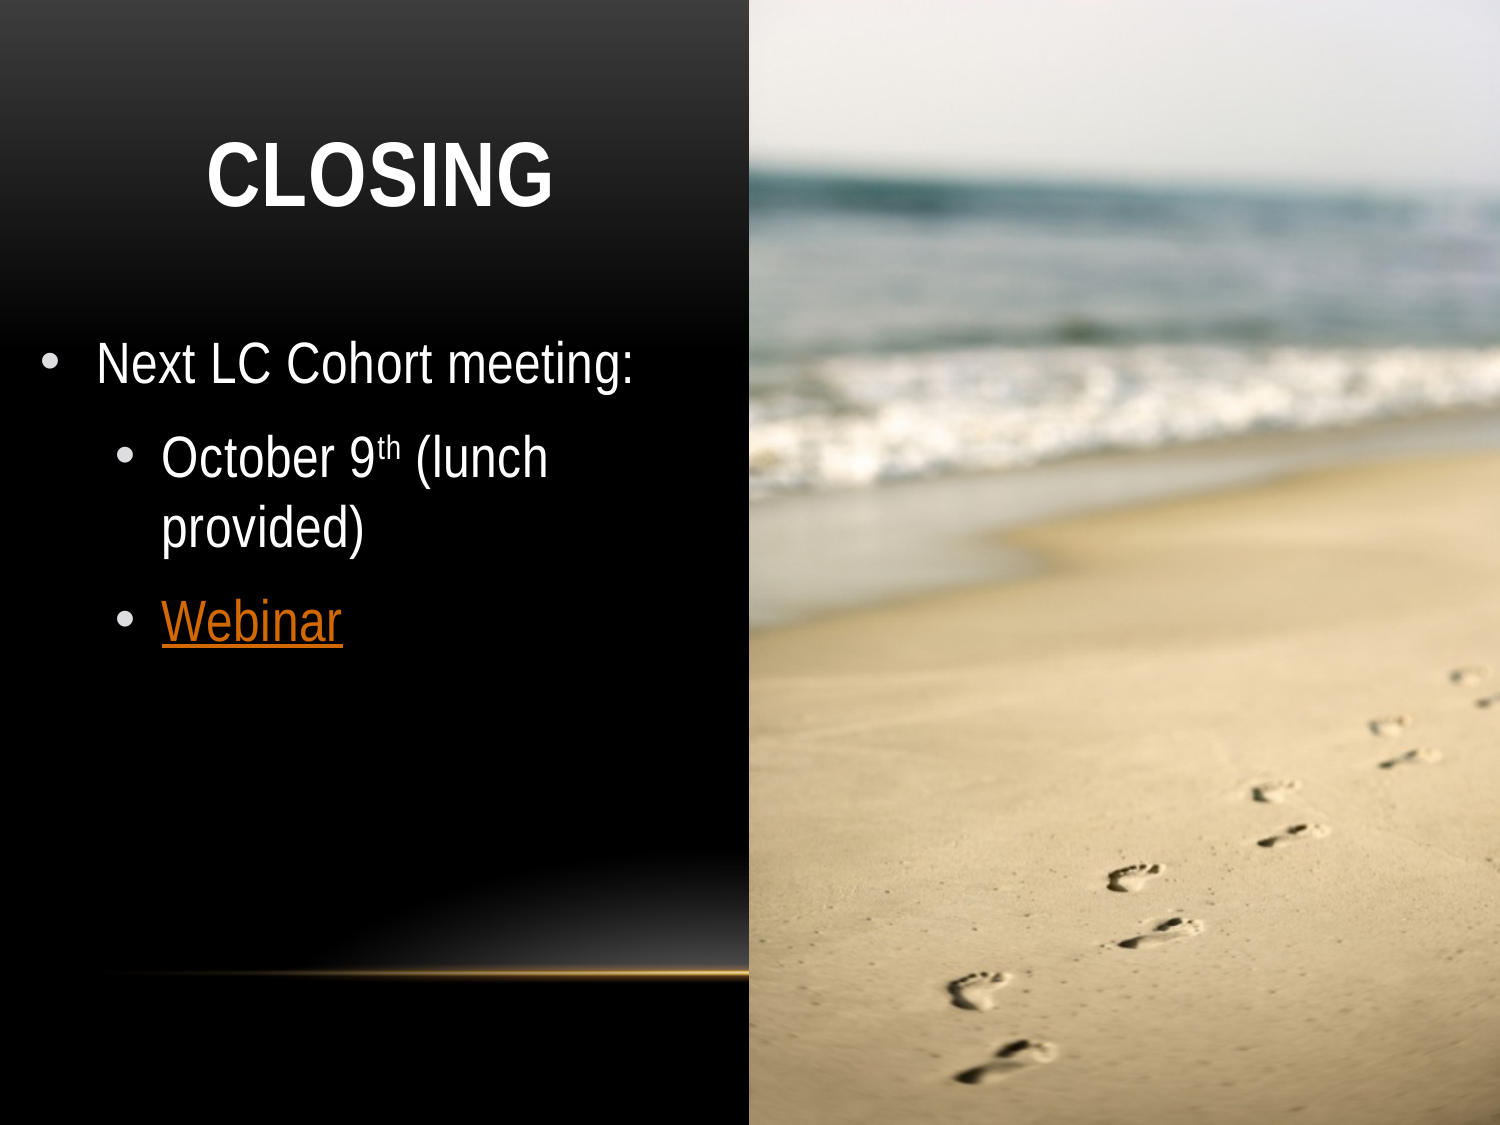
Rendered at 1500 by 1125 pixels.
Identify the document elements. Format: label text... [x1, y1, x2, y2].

title Closing [99, 45, 663, 233]
list Next LC Cohort meeting: October 9th (lunch provided) Webinar [24, 317, 743, 1075]
picture [0, 0, 1500, 1125]
